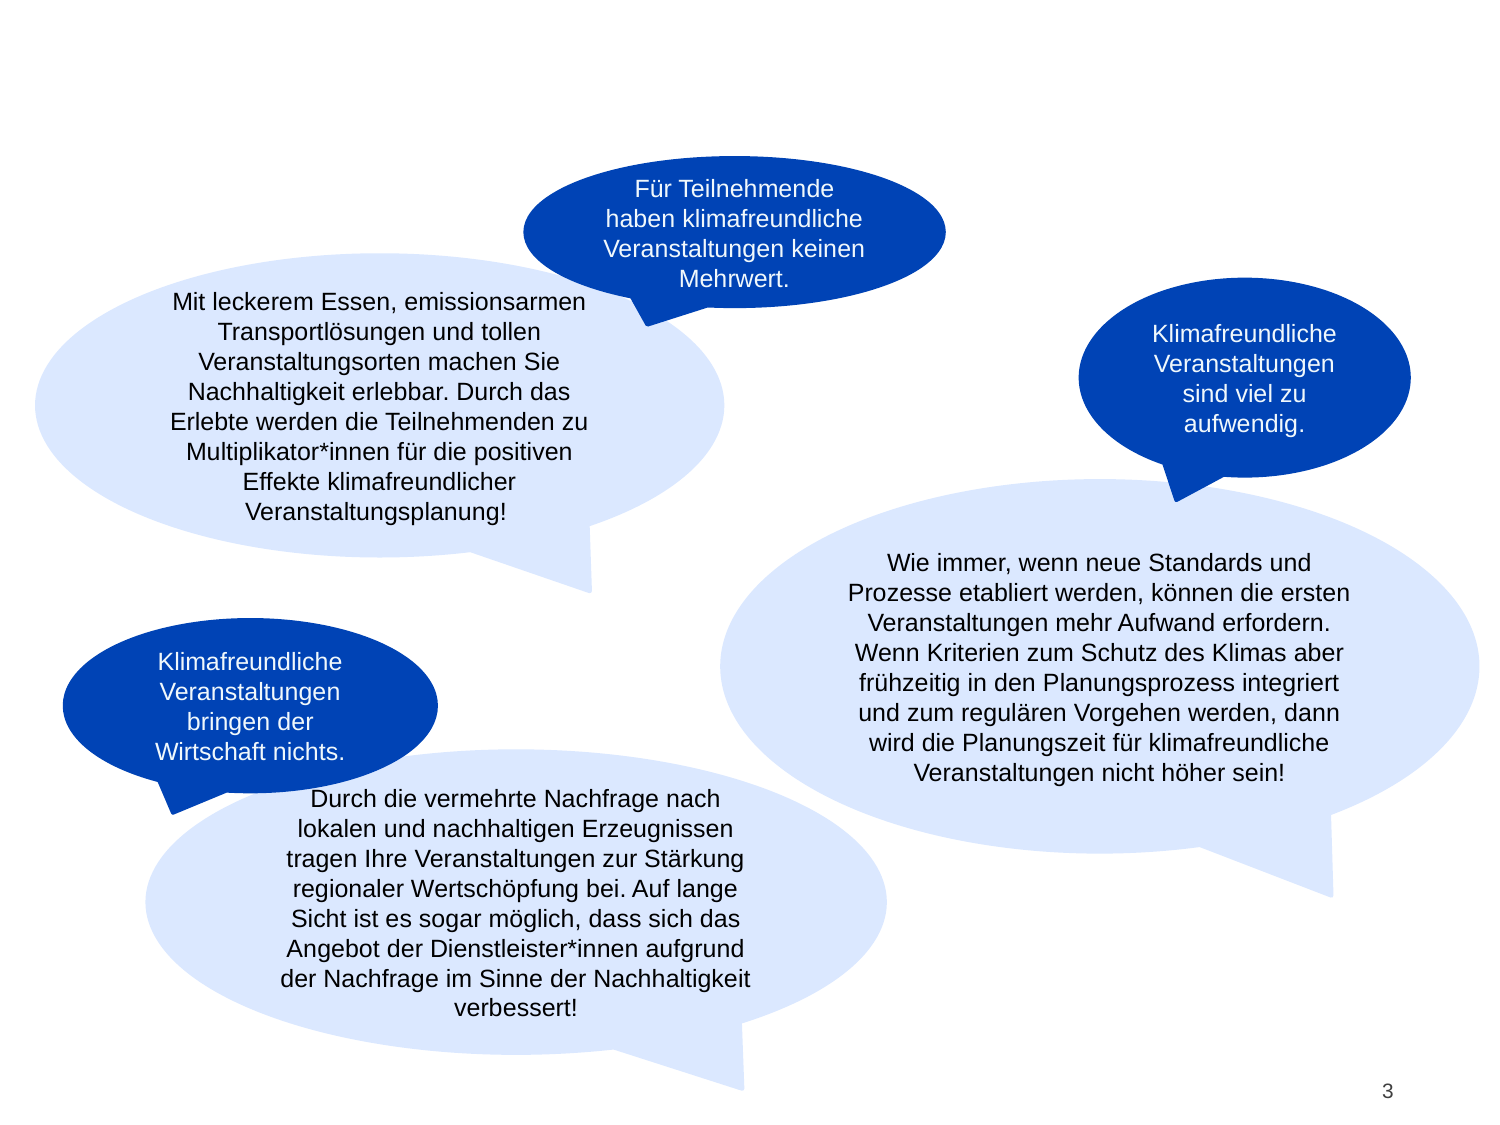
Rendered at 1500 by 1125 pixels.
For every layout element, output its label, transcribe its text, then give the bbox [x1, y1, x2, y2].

text_box Mit leckerem Essen, emissionsarmen Transportlösungen und tollen Veranstaltungsorten machen Sie Nachhaltigkeit erlebbar. Durch das Erlebte werden die Teilnehmenden zu Multiplikator*innen für die positiven Effekte klimafreundlicher Veranstaltungsplanung! [35, 253, 725, 594]
text_box Klimafreundliche Veranstaltungen sind viel zu aufwendig. [1078, 277, 1411, 502]
text_box Durch die vermehrte Nachfrage nach lokalen und nachhaltigen Erzeugnissen tragen Ihre Veranstaltungen zur Stärkung regionaler Wertschöpfung bei. Auf lange Sicht ist es sogar möglich, dass sich das Angebot der Dienstleister*innen aufgrund der Nachfrage im Sinne der Nachhaltigkeit verbessert! [145, 749, 887, 1091]
text_box Klimafreundliche Veranstaltungen bringen der Wirtschaft nichts. [62, 618, 438, 815]
title Argumente 3 [106, 71, 1103, 219]
text_box Für Teilnehmende haben klimafreundliche Veranstaltungen keinen Mehrwert. [523, 219, 946, 327]
text_box Wie immer, wenn neue Standards und Prozesse etabliert werden, können die ersten Veranstaltungen mehr Aufwand erfordern. Wenn Kriterien zum Schutz des Klimas aber frühzeitig in den Planungsprozess integriert und zum regulären Vorgehen werden, dann wird die Planungszeit für klimafreundliche Veranstaltungen nicht höher sein! [720, 479, 1480, 898]
